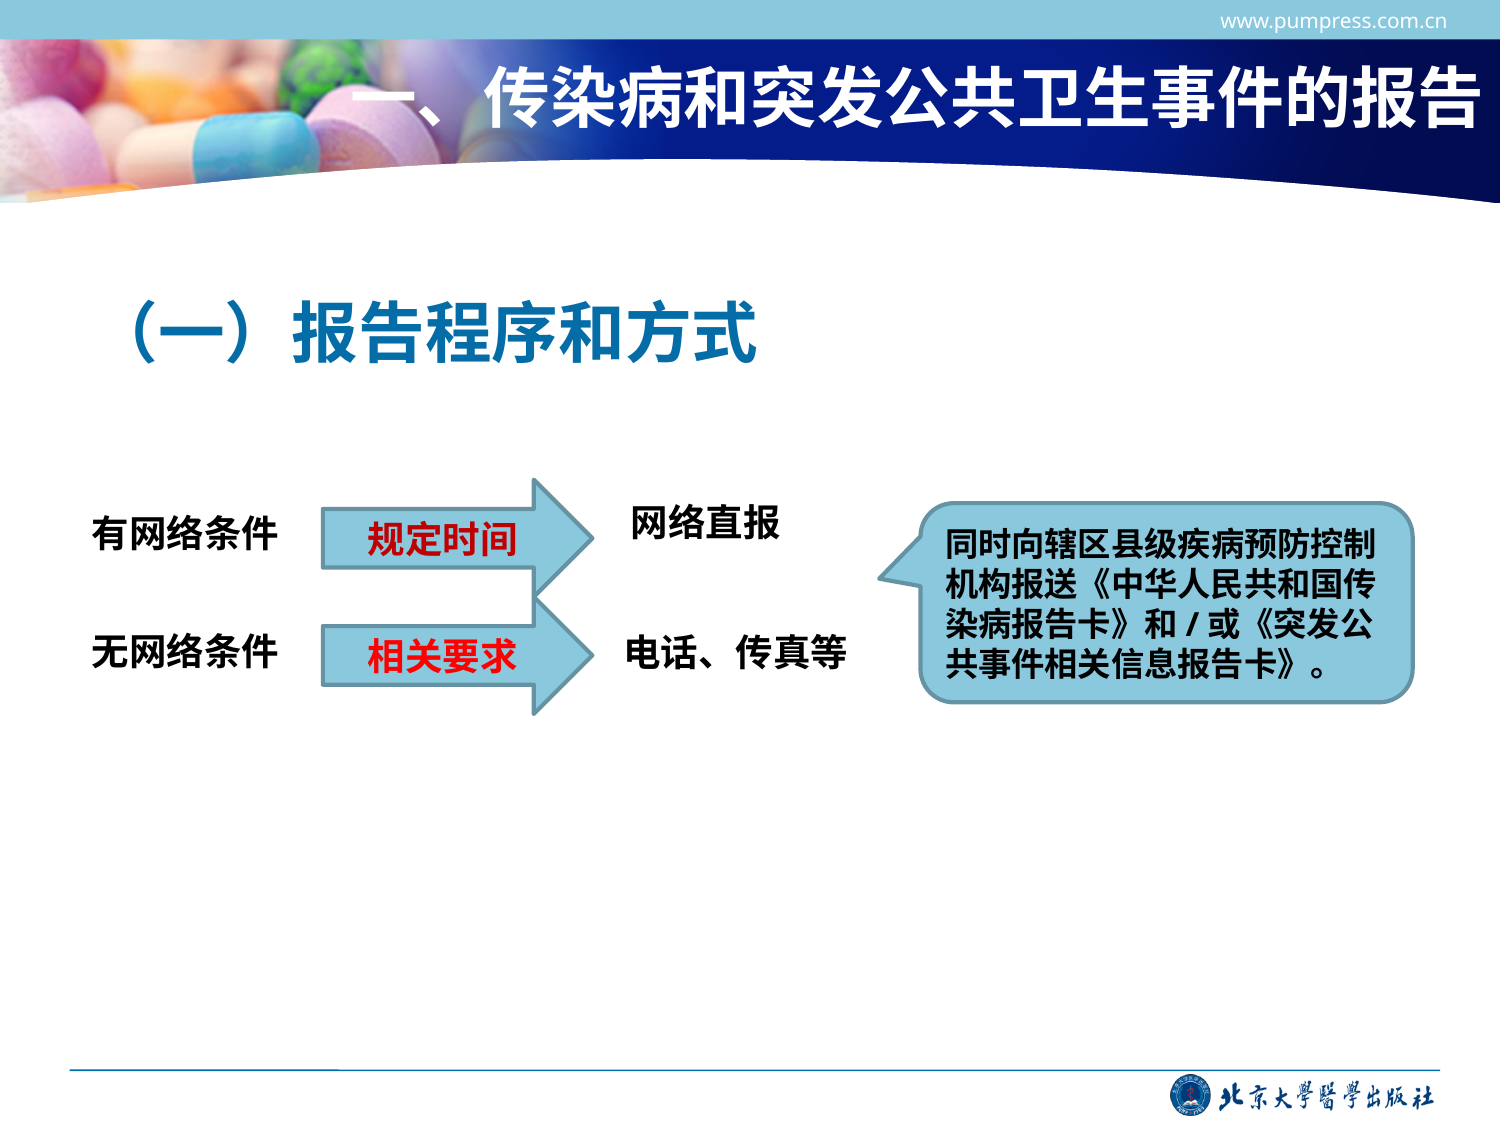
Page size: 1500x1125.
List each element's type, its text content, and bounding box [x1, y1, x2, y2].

slide_number www.pumpress.com.cn [1024, 0, 1463, 38]
title 一、传染病和突发公共卫生事件的报告 [137, 49, 1500, 143]
text_box （一）报告程序和方式 [76, 243, 880, 379]
picture [1170, 1074, 1436, 1118]
picture [0, 40, 1500, 203]
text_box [76, 479, 1413, 715]
